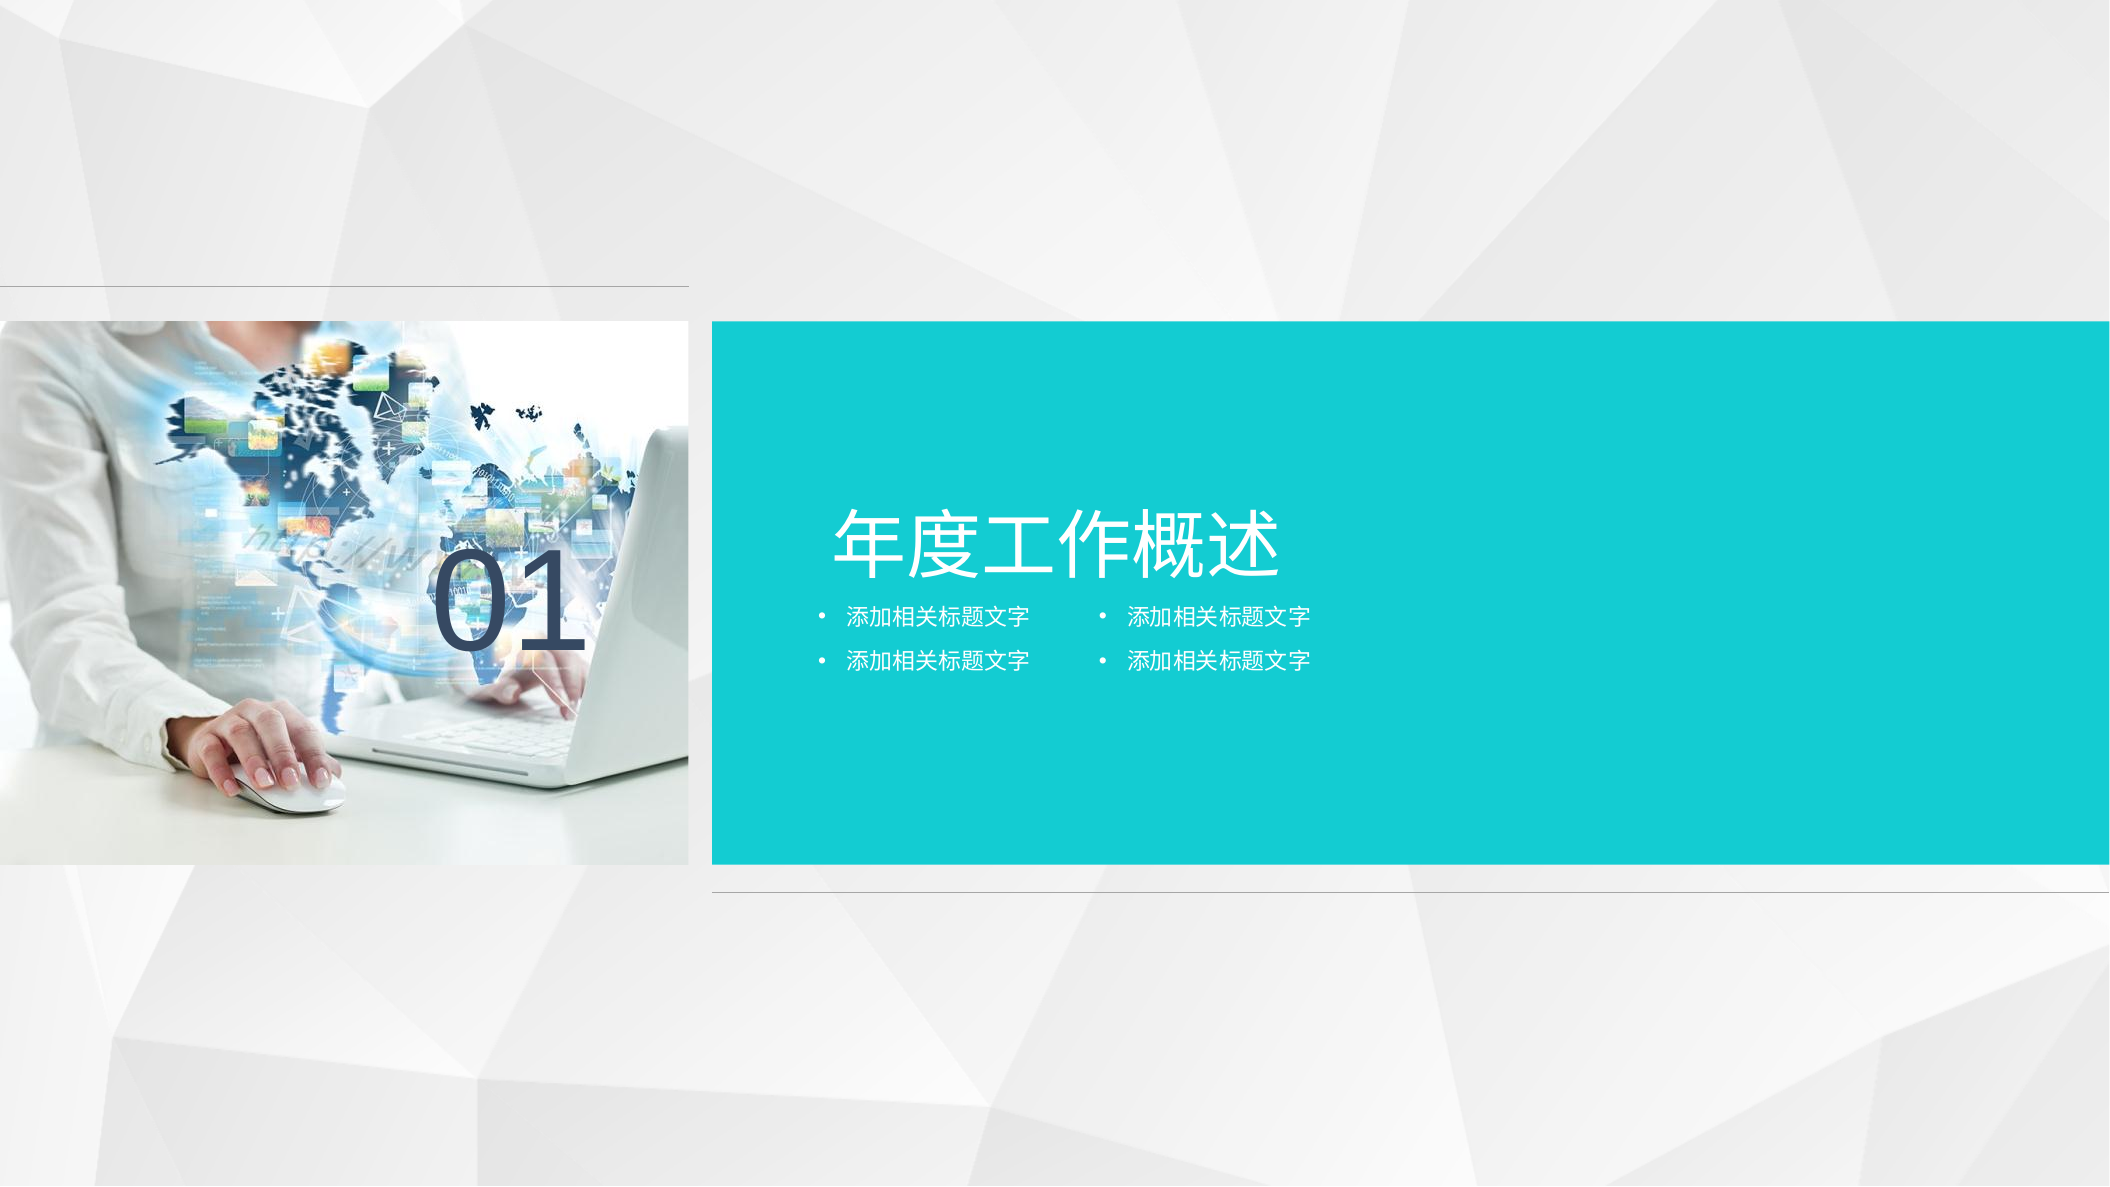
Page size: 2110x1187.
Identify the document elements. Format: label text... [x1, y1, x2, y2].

text_box 01 [394, 497, 628, 687]
text_box [711, 320, 2110, 866]
text_box 添加相关标题文字 [803, 639, 1046, 682]
text_box 年度工作概述 [794, 497, 1318, 588]
text_box 添加相关标题文字 [803, 594, 1046, 638]
text_box 添加相关标题文字 [1084, 639, 1327, 682]
text_box 添加相关标题文字 [1084, 594, 1327, 638]
text_box [0, 320, 689, 866]
picture [0, 0, 2110, 1186]
